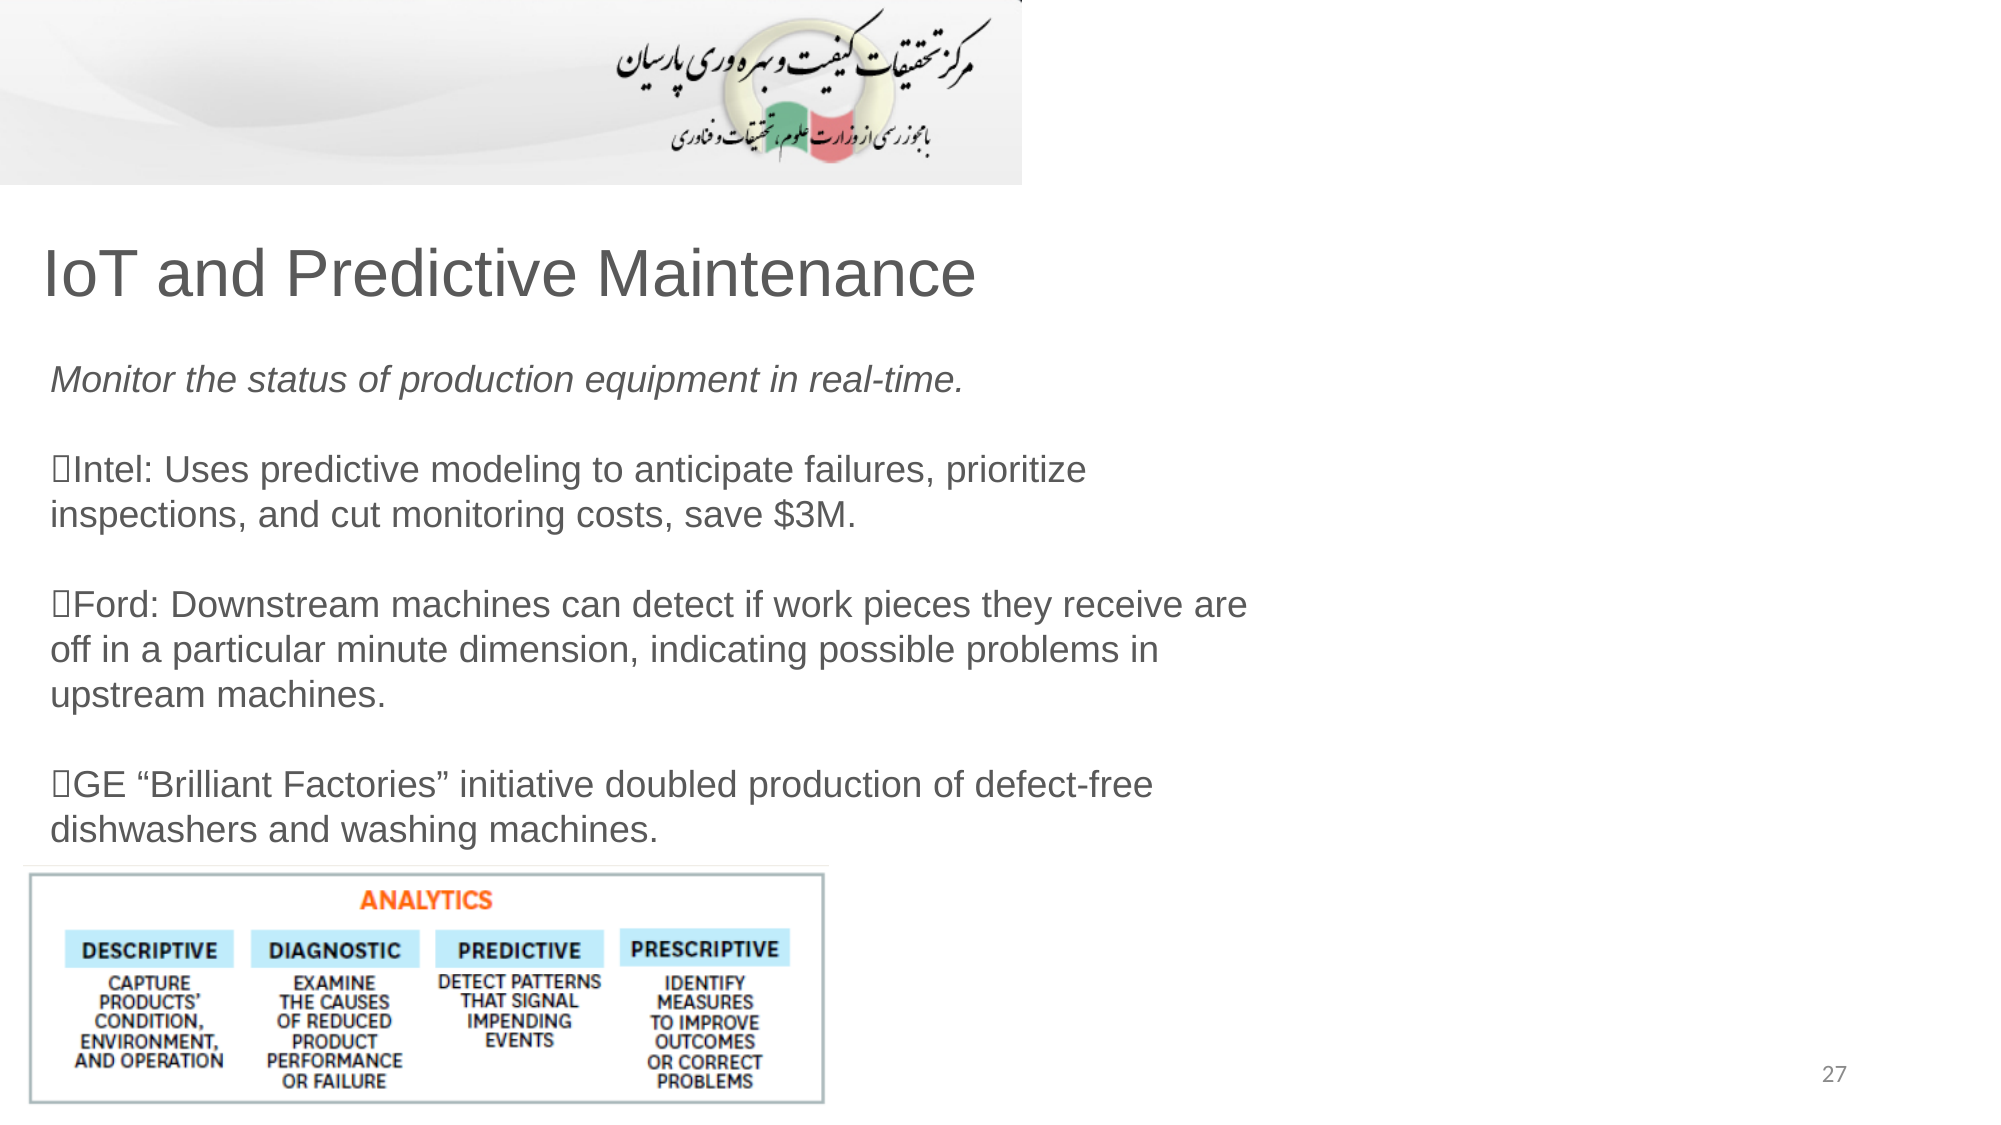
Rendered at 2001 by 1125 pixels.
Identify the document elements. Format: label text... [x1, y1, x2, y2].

slide_number 27 [1412, 1042, 1863, 1103]
picture [23, 865, 829, 1109]
text_box Monitor the status of production equipment in real-time. Intel: Uses predictive modeling to anticipate failures, prioritize inspections, and cut monitoring costs, save $3M. Ford: Downstream machines can detect if work pieces they receive are off in a particular minute dimension, indicating possible problems in upstream machines. GE “Brilliant Factories” initiative doubled production of defect-free dishwashers and washing machines. [35, 321, 1281, 858]
picture [0, 0, 1022, 185]
text_box IoT and Predictive Maintenance [28, 222, 994, 318]
